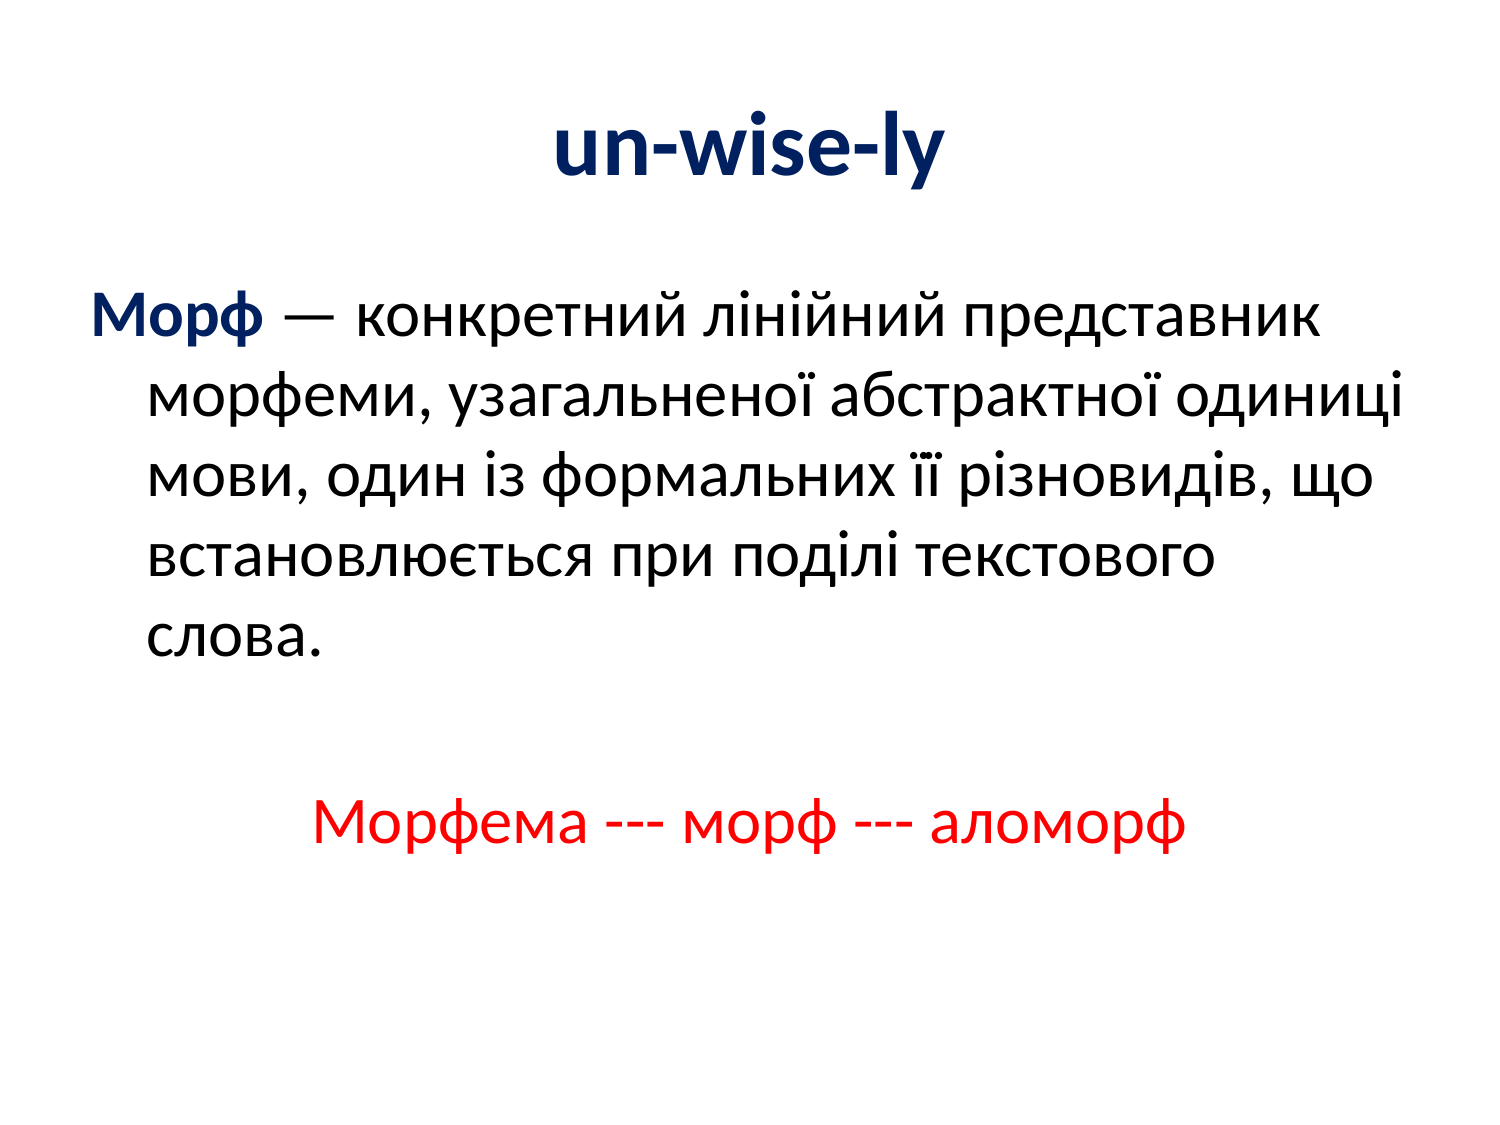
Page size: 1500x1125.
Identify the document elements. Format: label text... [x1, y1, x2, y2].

title un-wise-ly [75, 45, 1425, 233]
list Морф — конкретний лінійний представник морфеми, узагальненої абстрактної одиниці мови, один із формальних її різновидів, що встановлюється при поділі текстового слова. Морфема --- морф --- аломорф [75, 262, 1425, 1005]
